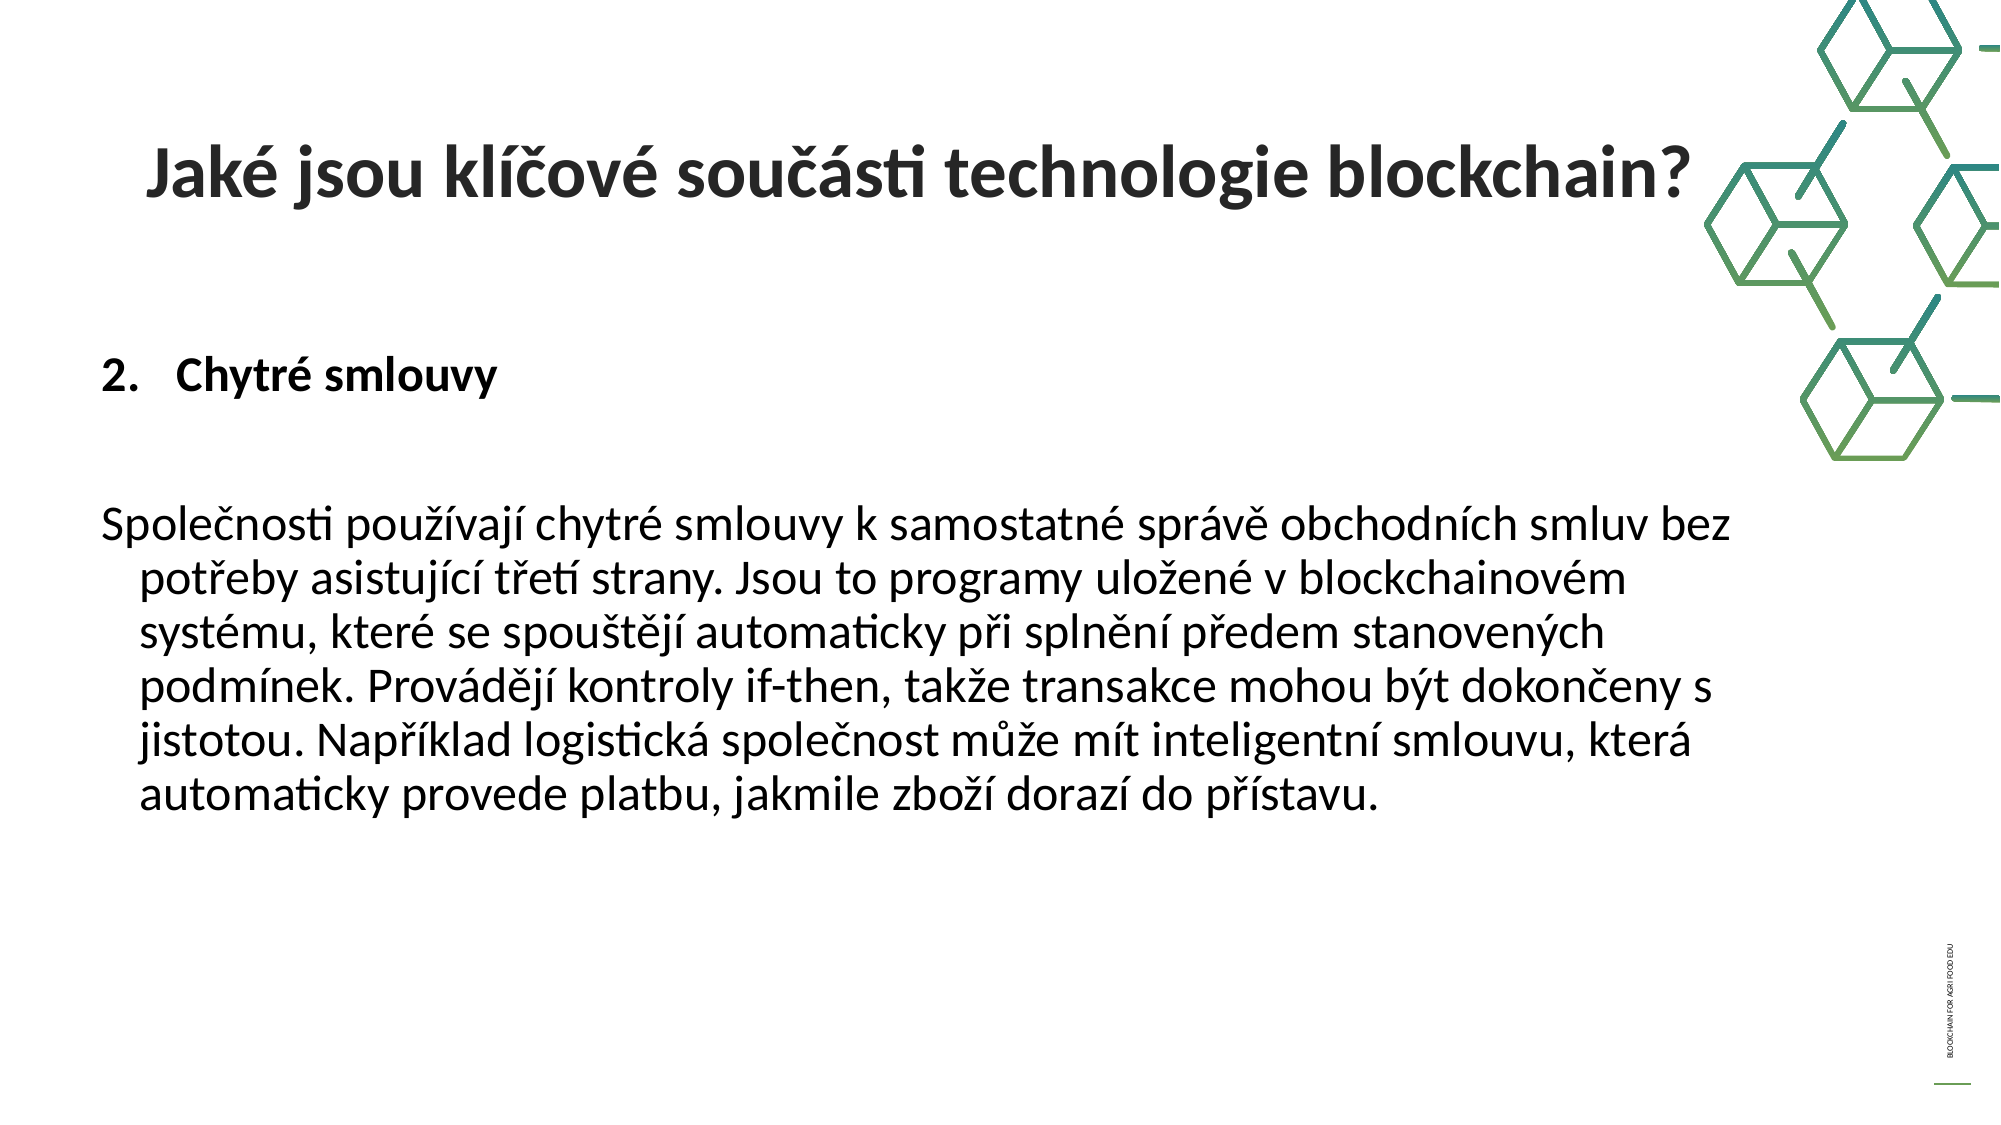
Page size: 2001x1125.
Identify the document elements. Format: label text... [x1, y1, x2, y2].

list Chytré smlouvy Společnosti používají chytré smlouvy k samostatné správě obchodních smluv bez potřeby asistující třetí strany. Jsou to programy uložené v blockchainovém systému, které se spouštějí automaticky při splnění předem stanovených podmínek. Provádějí kontroly if-then, takže transakce mohou být dokončeny s jistotou. Například logistická společnost může mít inteligentní smlouvu, která automaticky provede platbu, jakmile zboží dorazí do přístavu. [86, 329, 1825, 1100]
list Jaké jsou klíčové součásti technologie blockchain? [130, 124, 1698, 337]
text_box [1703, 0, 2000, 462]
